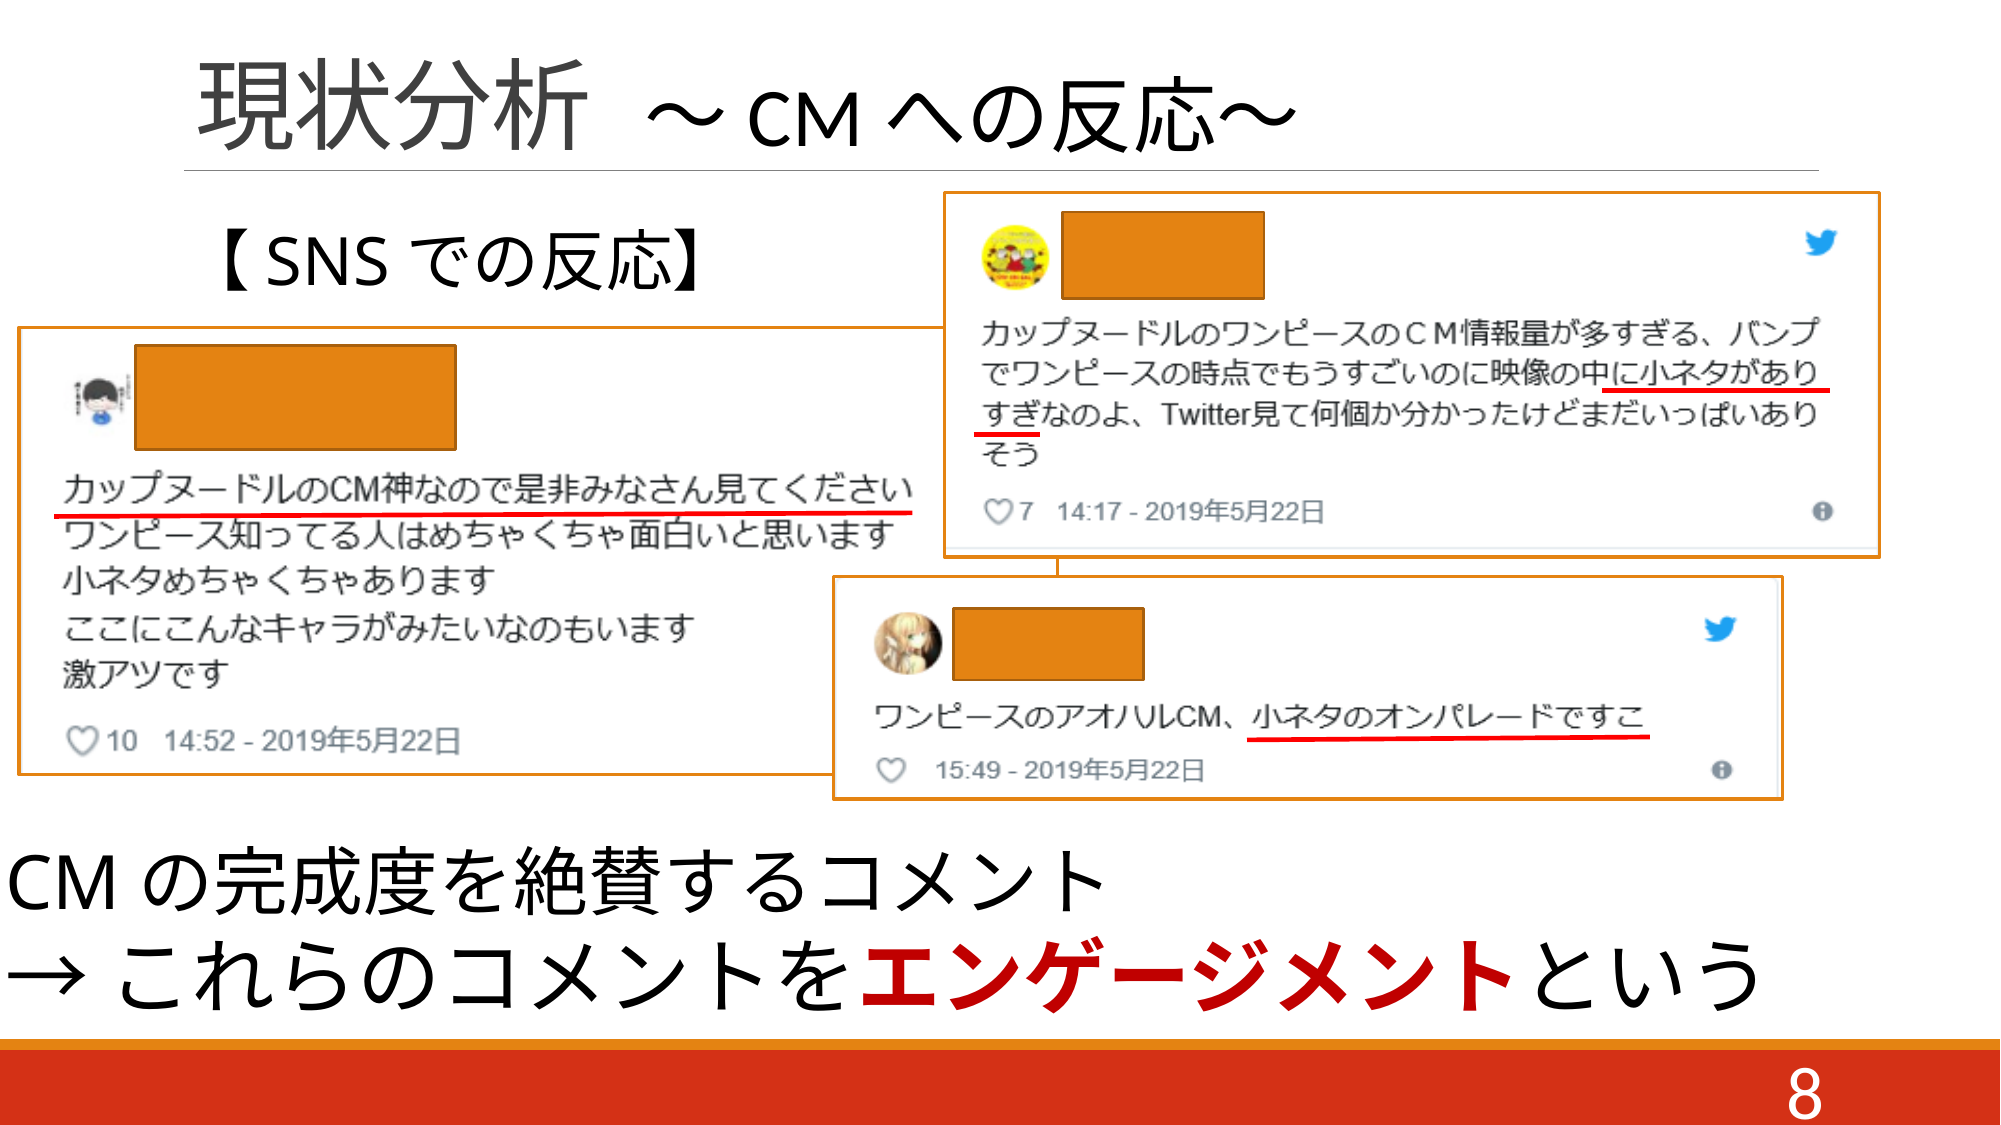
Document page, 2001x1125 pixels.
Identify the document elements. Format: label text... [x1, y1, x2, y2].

text_box ～CMへの反応～ [629, 55, 1315, 171]
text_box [834, 577, 1782, 798]
text_box 【SNSでの反応】 [168, 211, 755, 325]
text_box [945, 193, 1879, 556]
picture [19, 328, 1057, 774]
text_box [53, 512, 913, 517]
title 現状分析 [180, 28, 1830, 171]
text_box CMの完成度を絶賛するコメント →これらのコメントをエンゲージメントという [0, 826, 2000, 1032]
slide_number 8 [1624, 1059, 1840, 1120]
